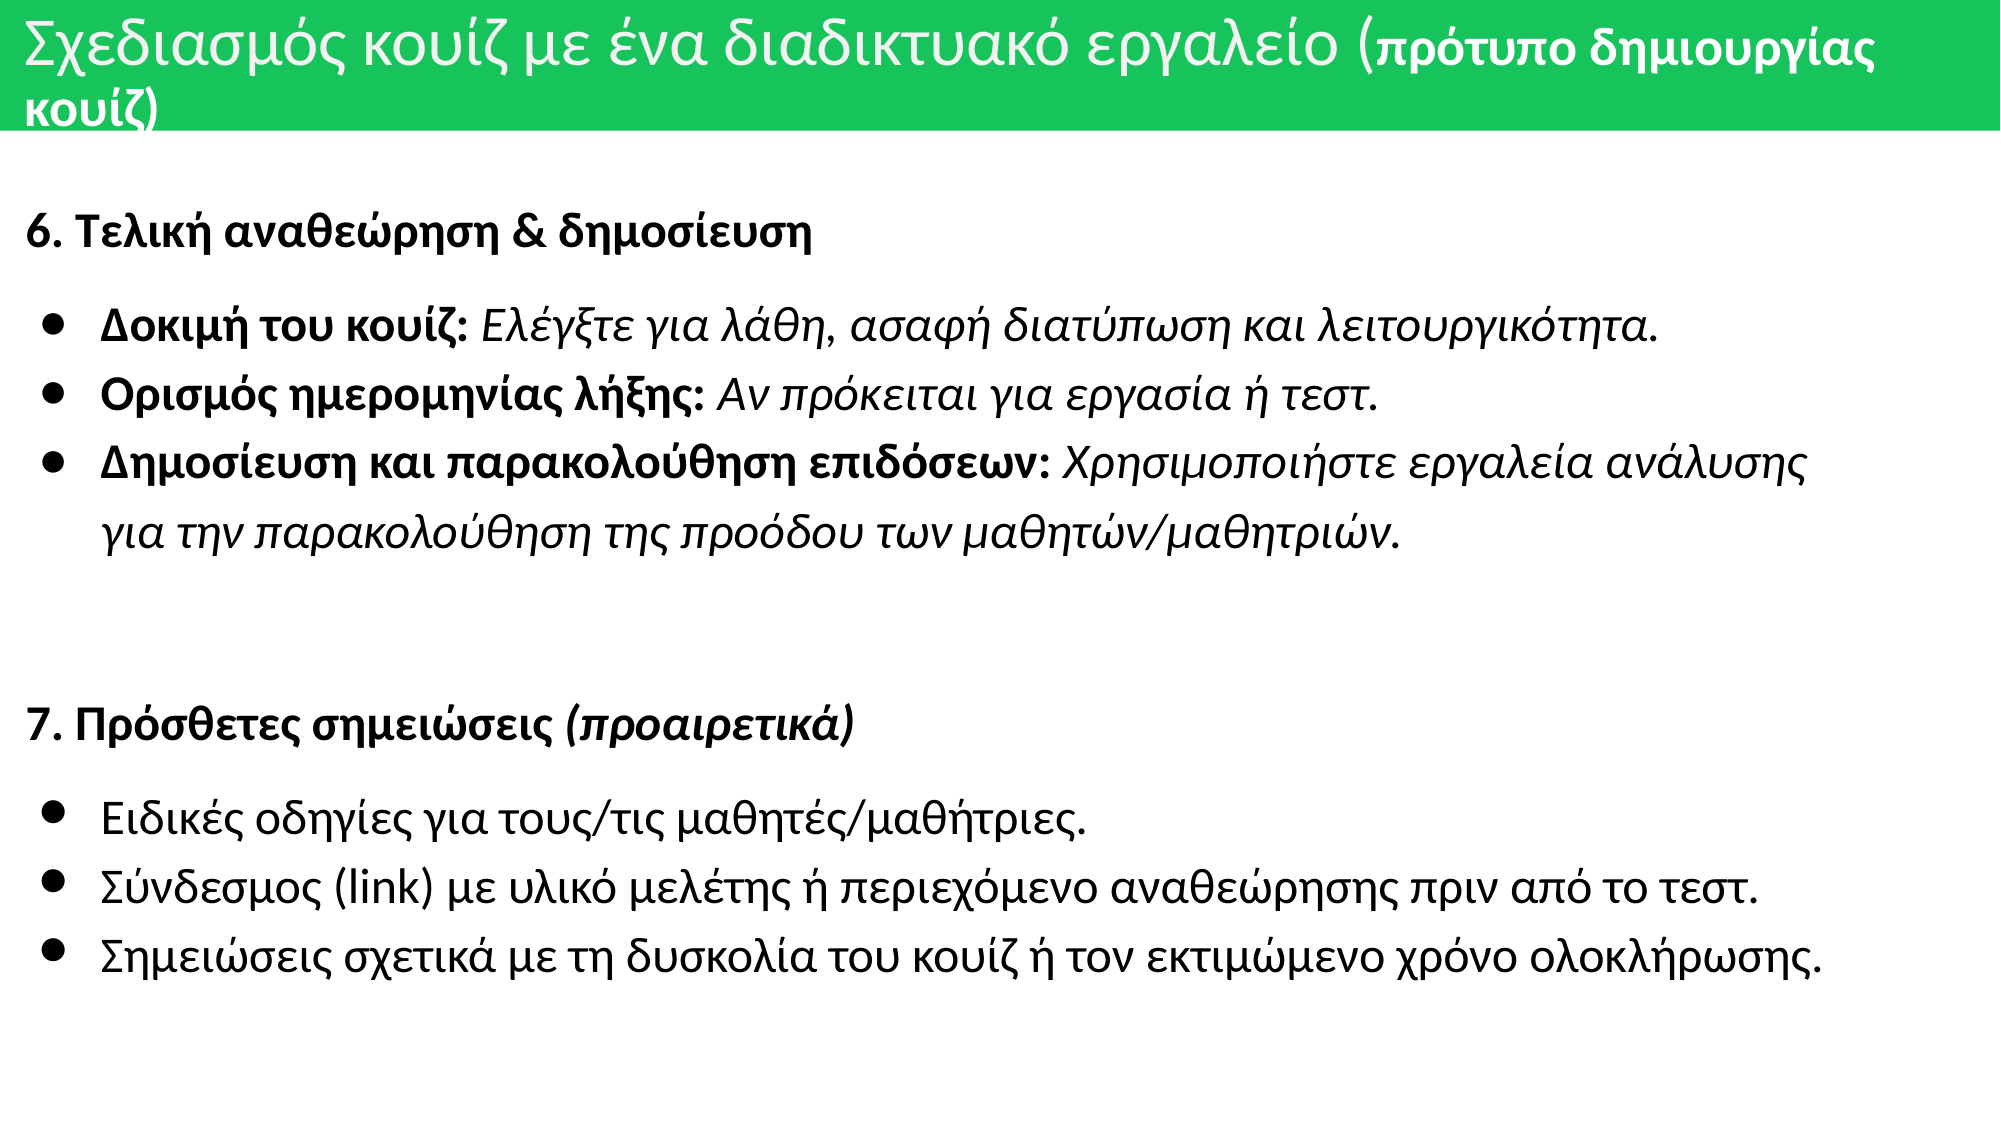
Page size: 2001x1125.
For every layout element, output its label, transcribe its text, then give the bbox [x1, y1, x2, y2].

text_box 6. Τελική αναθεώρηση & δημοσίευση Δοκιμή του κουίζ: Ελέγξτε για λάθη, ασαφή διατύπωση και λειτουργικότητα. Ορισμός ημερομηνίας λήξης: Αν πρόκειται για εργασία ή τεστ. Δημοσίευση και παρακολούθηση επιδόσεων: Χρησιμοποιήστε εργαλεία ανάλυσης για την παρακολούθηση της προόδου των μαθητών/μαθητριών. 7. Πρόσθετες σημειώσεις (προαιρετικά) Ειδικές οδηγίες για τους/τις μαθητές/μαθήτριες. Σύνδεσμος (link) με υλικό μελέτης ή περιεχόμενο αναθεώρησης πριν από το τεστ. Σημειώσεις σχετικά με τη δυσκολία του κουίζ ή τον εκτιμώμενο χρόνο ολοκλήρωσης. [10, 173, 1880, 1066]
title Σχεδιασμός κουίζ με ένα διαδικτυακό εργαλείο (πρότυπο δημιουργίας κουίζ) [16, 13, 1976, 131]
